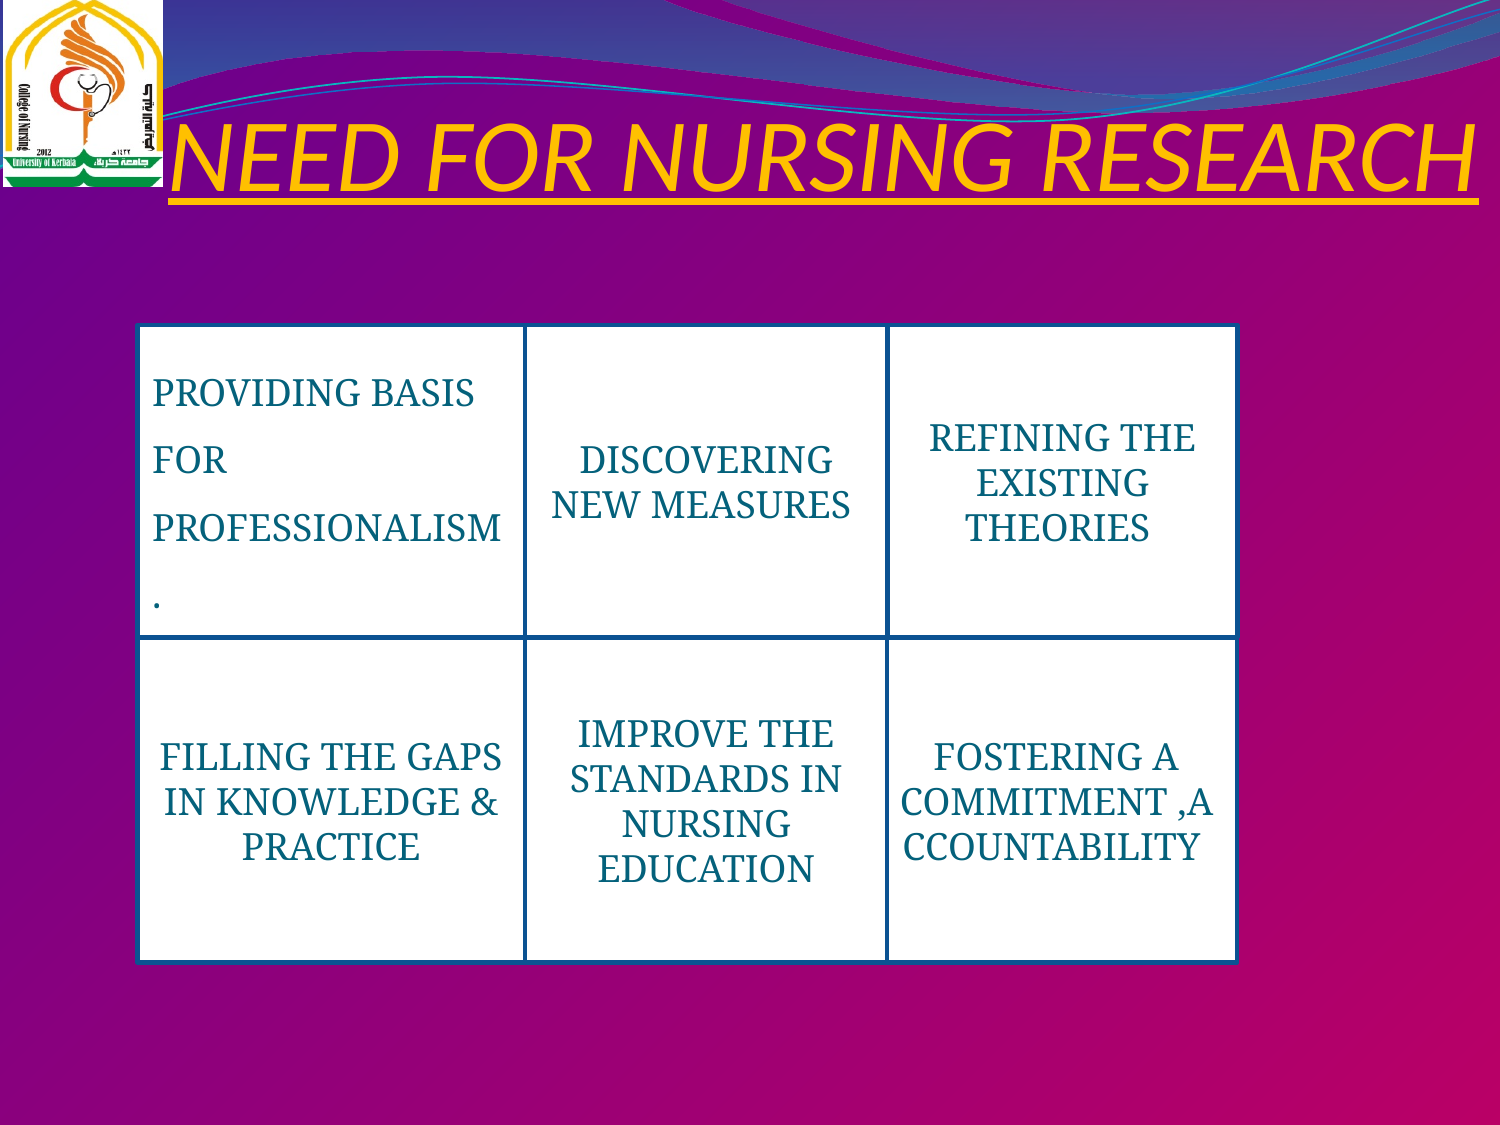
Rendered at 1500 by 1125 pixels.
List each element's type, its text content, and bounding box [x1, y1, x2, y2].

text_box IMPROVE THE STANDARDS IN NURSING EDUCATION [523, 639, 889, 965]
text_box FILLING THE GAPS IN KNOWLEDGE & PRACTICE [135, 639, 523, 965]
text_box DISCOVERING NEW MEASURES [523, 323, 885, 639]
text_box FOSTERING A COMMITMENT ,ACCOUNTABILITY [889, 639, 1239, 965]
picture [3, 0, 163, 187]
text_box REFINING THE EXISTING THEORIES [885, 323, 1240, 639]
text_box PROVIDING BASIS FOR PROFESSIONALISM. [135, 323, 523, 639]
title NEED FOR NURSING RESEARCH [144, 24, 1495, 213]
